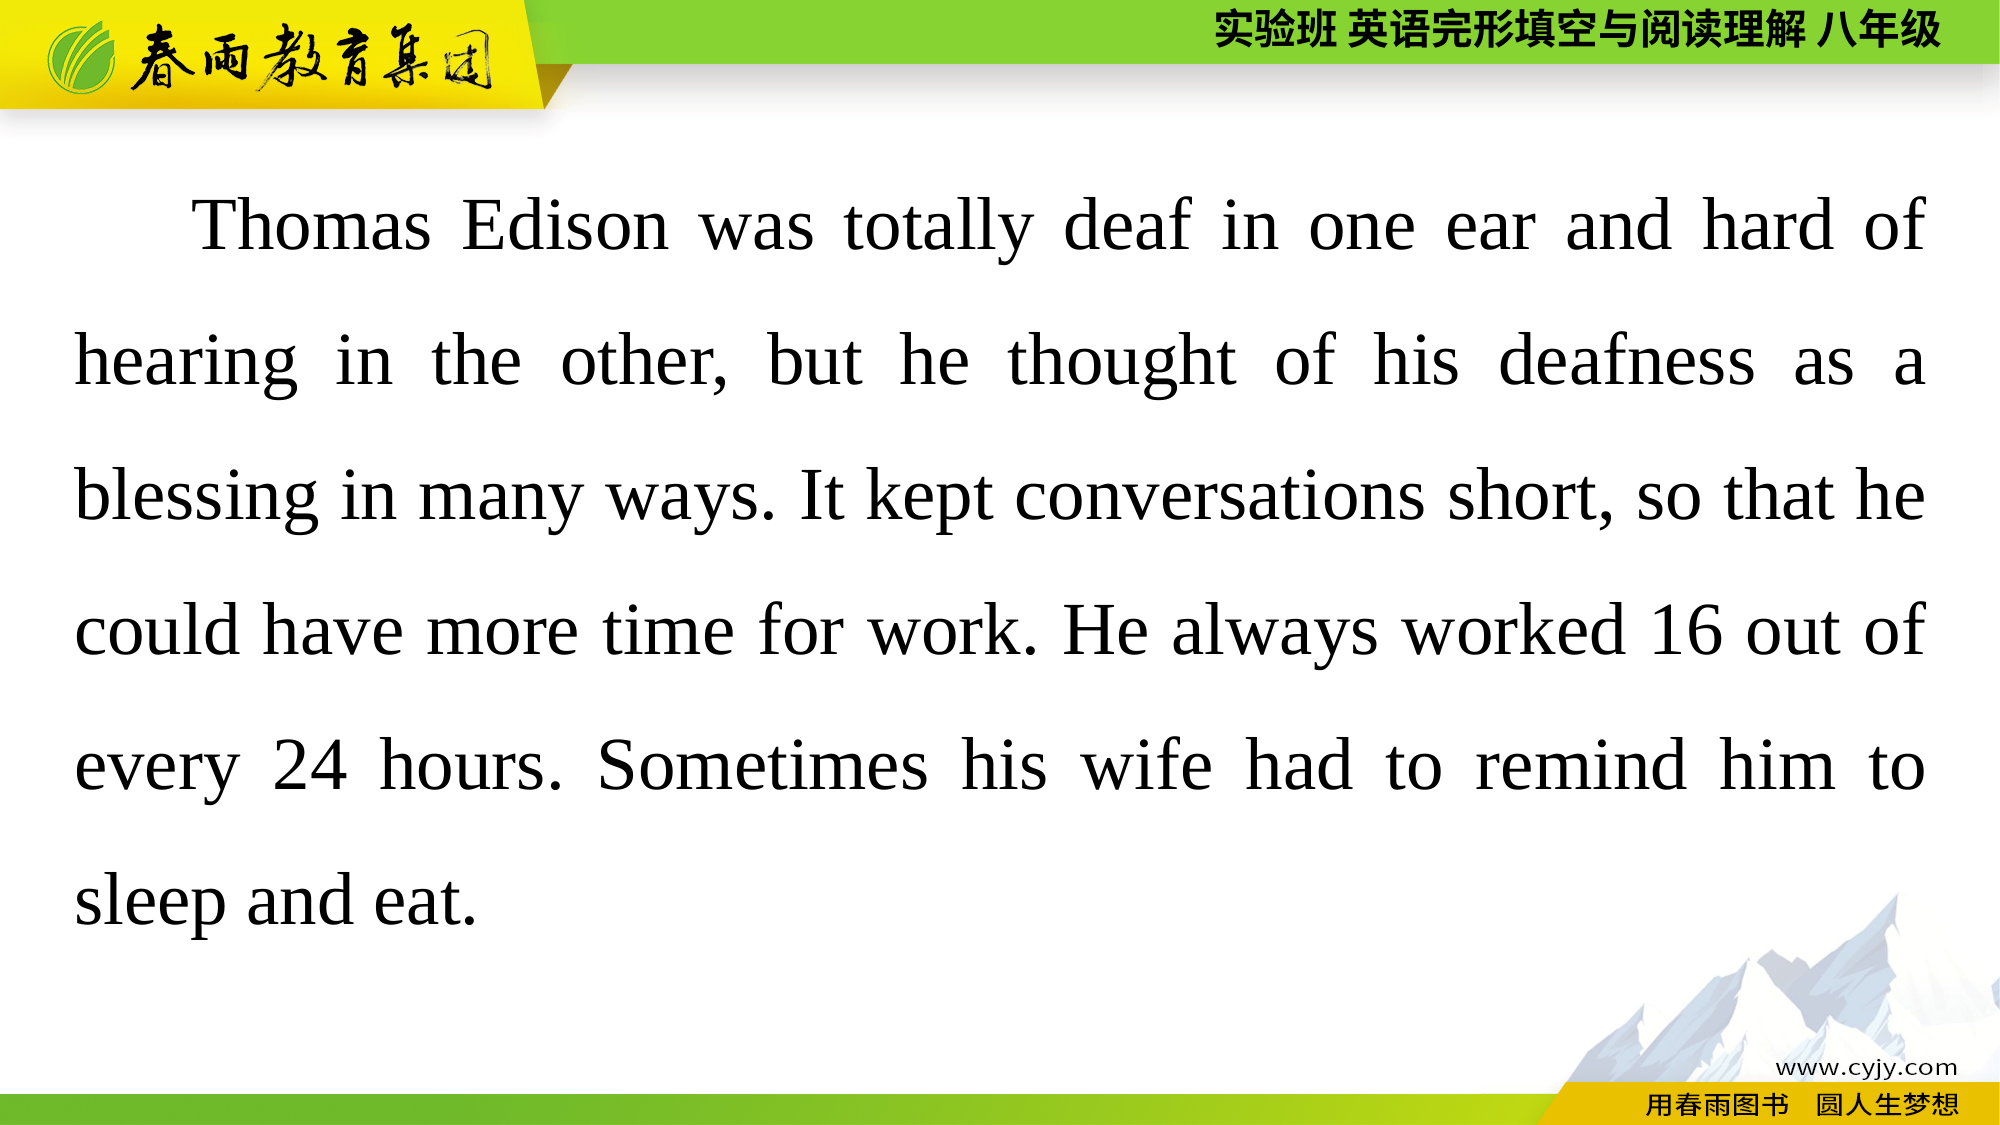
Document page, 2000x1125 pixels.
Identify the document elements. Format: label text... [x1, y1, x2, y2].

picture [0, 0, 2000, 1125]
list Thomas Edison was totally deaf in one ear and hard of hearing in the other, but he thought of his deafness as a blessing in many ways. It kept conversations short, so that he could have more time for work. He always worked 16 out of every 24 hours. Sometimes his wife had to remind him to sleep and eat. [59, 122, 1944, 940]
